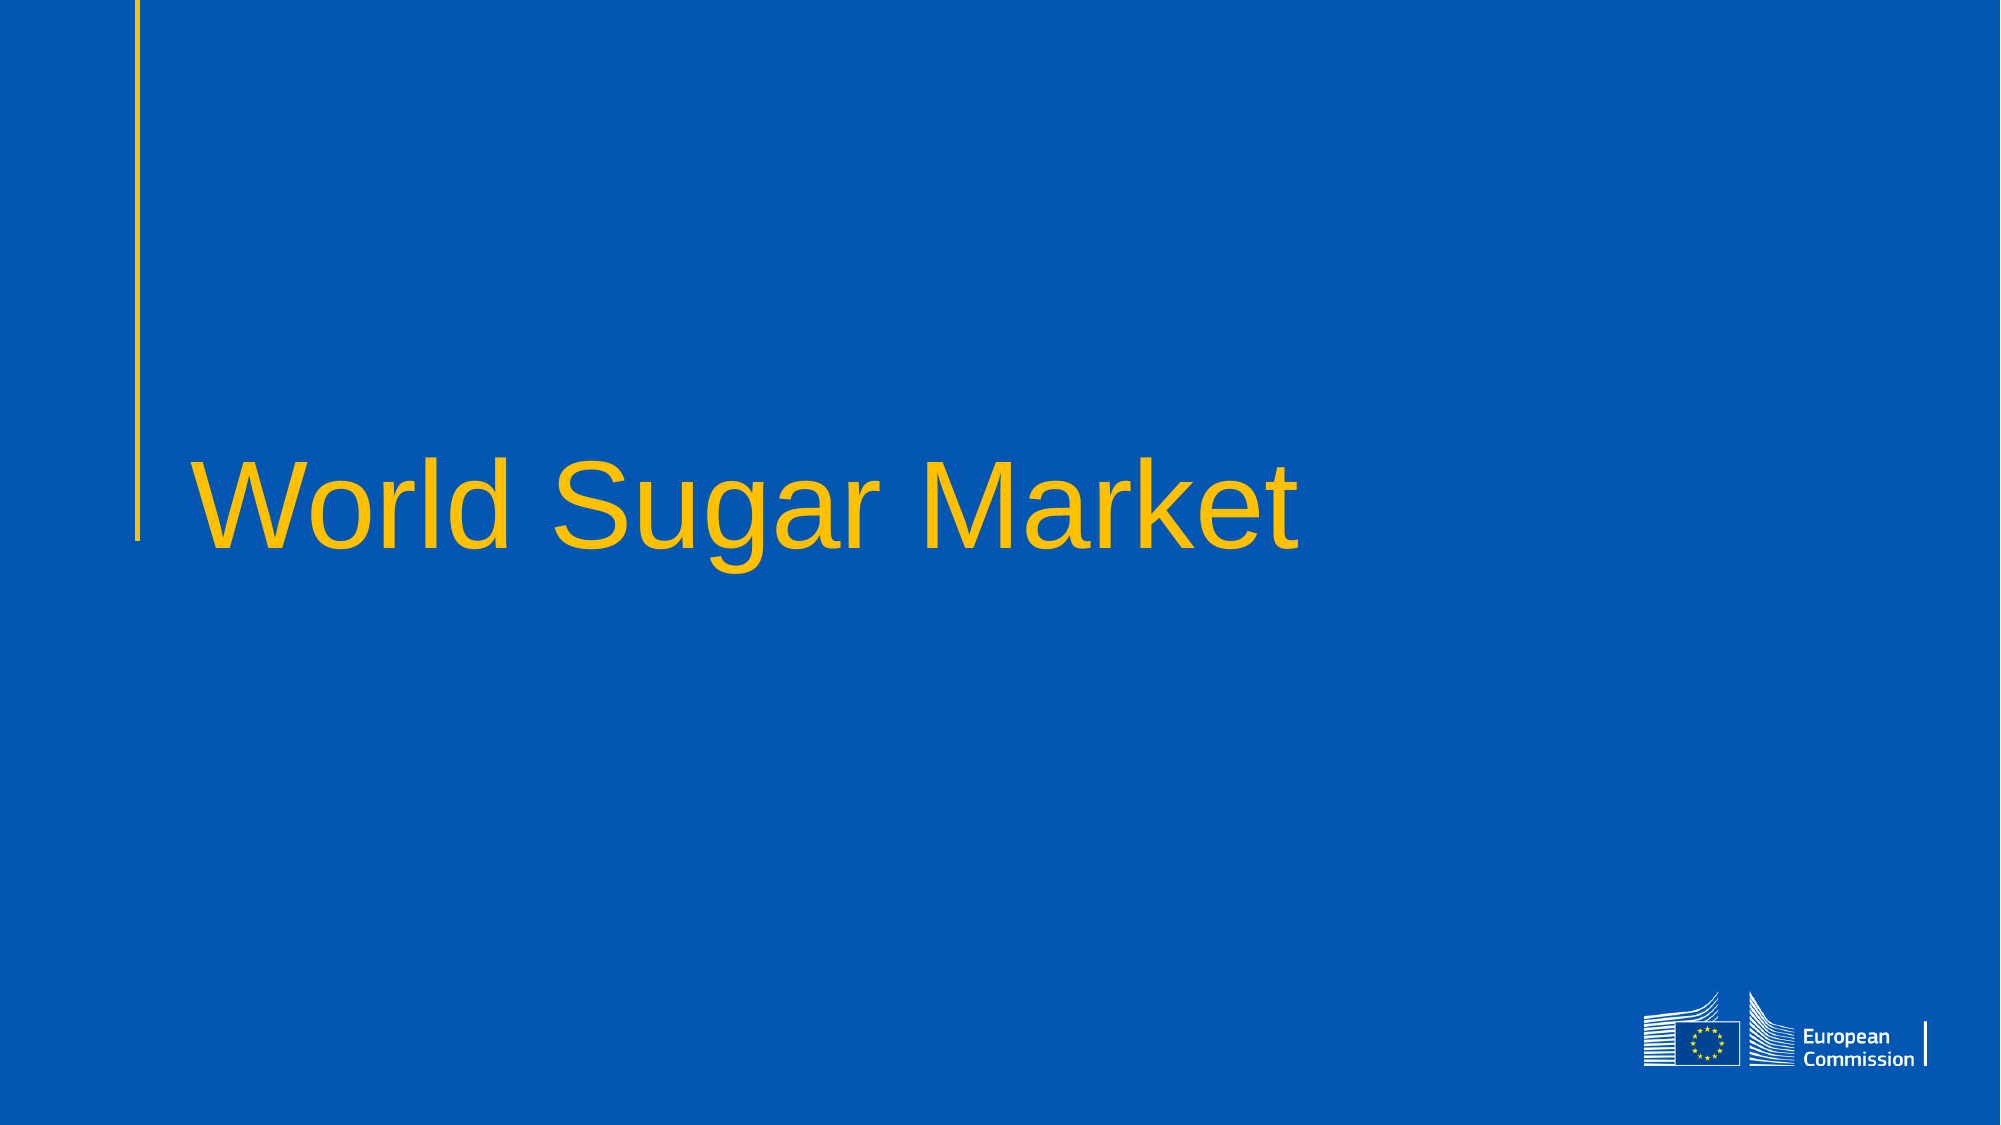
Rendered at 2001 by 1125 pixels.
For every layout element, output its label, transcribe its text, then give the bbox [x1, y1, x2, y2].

title World Sugar Market [175, 184, 1927, 576]
picture [1644, 991, 1927, 1066]
